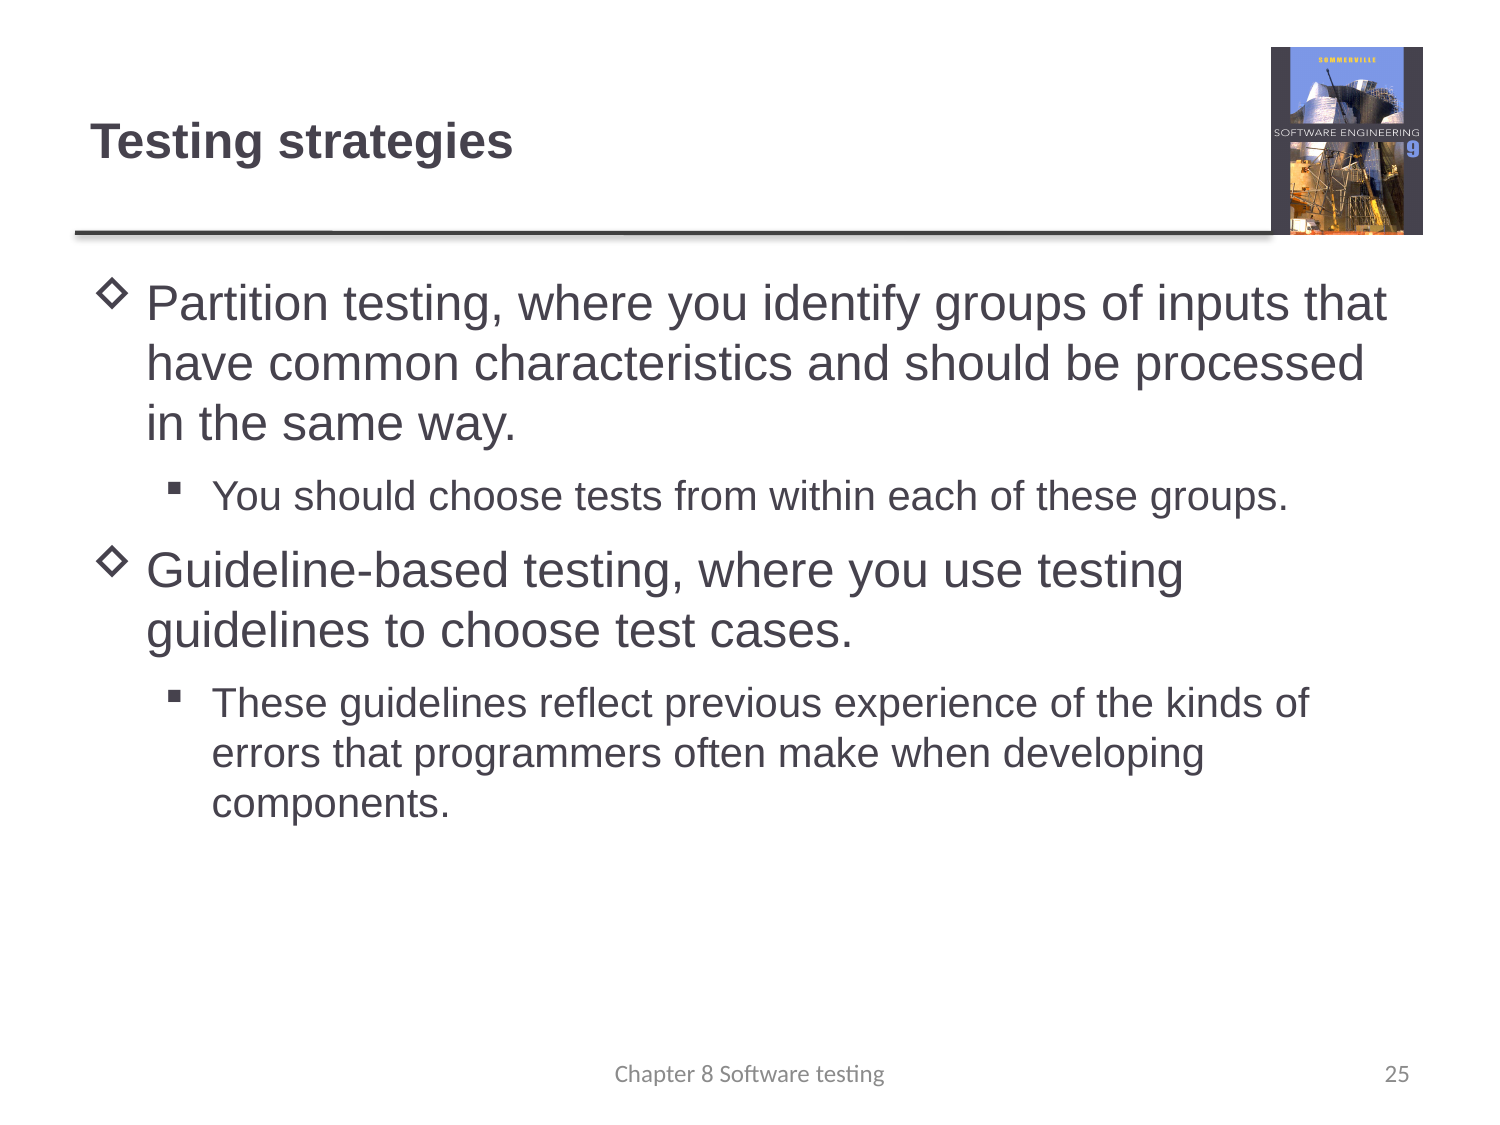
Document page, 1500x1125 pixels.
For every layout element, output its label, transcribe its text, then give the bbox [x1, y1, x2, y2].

footer Chapter 8 Software testing [512, 1042, 988, 1103]
slide_number 25 [1074, 1042, 1425, 1103]
picture [1272, 47, 1423, 235]
title Testing strategies [74, 44, 1272, 233]
list Partition testing, where you identify groups of inputs that have common characteristics and should be processed in the same way. You should choose tests from within each of these groups. Guideline-based testing, where you use testing guidelines to choose test cases. These guidelines reflect previous experience of the kinds of errors that programmers often make when developing components. [75, 262, 1425, 1005]
